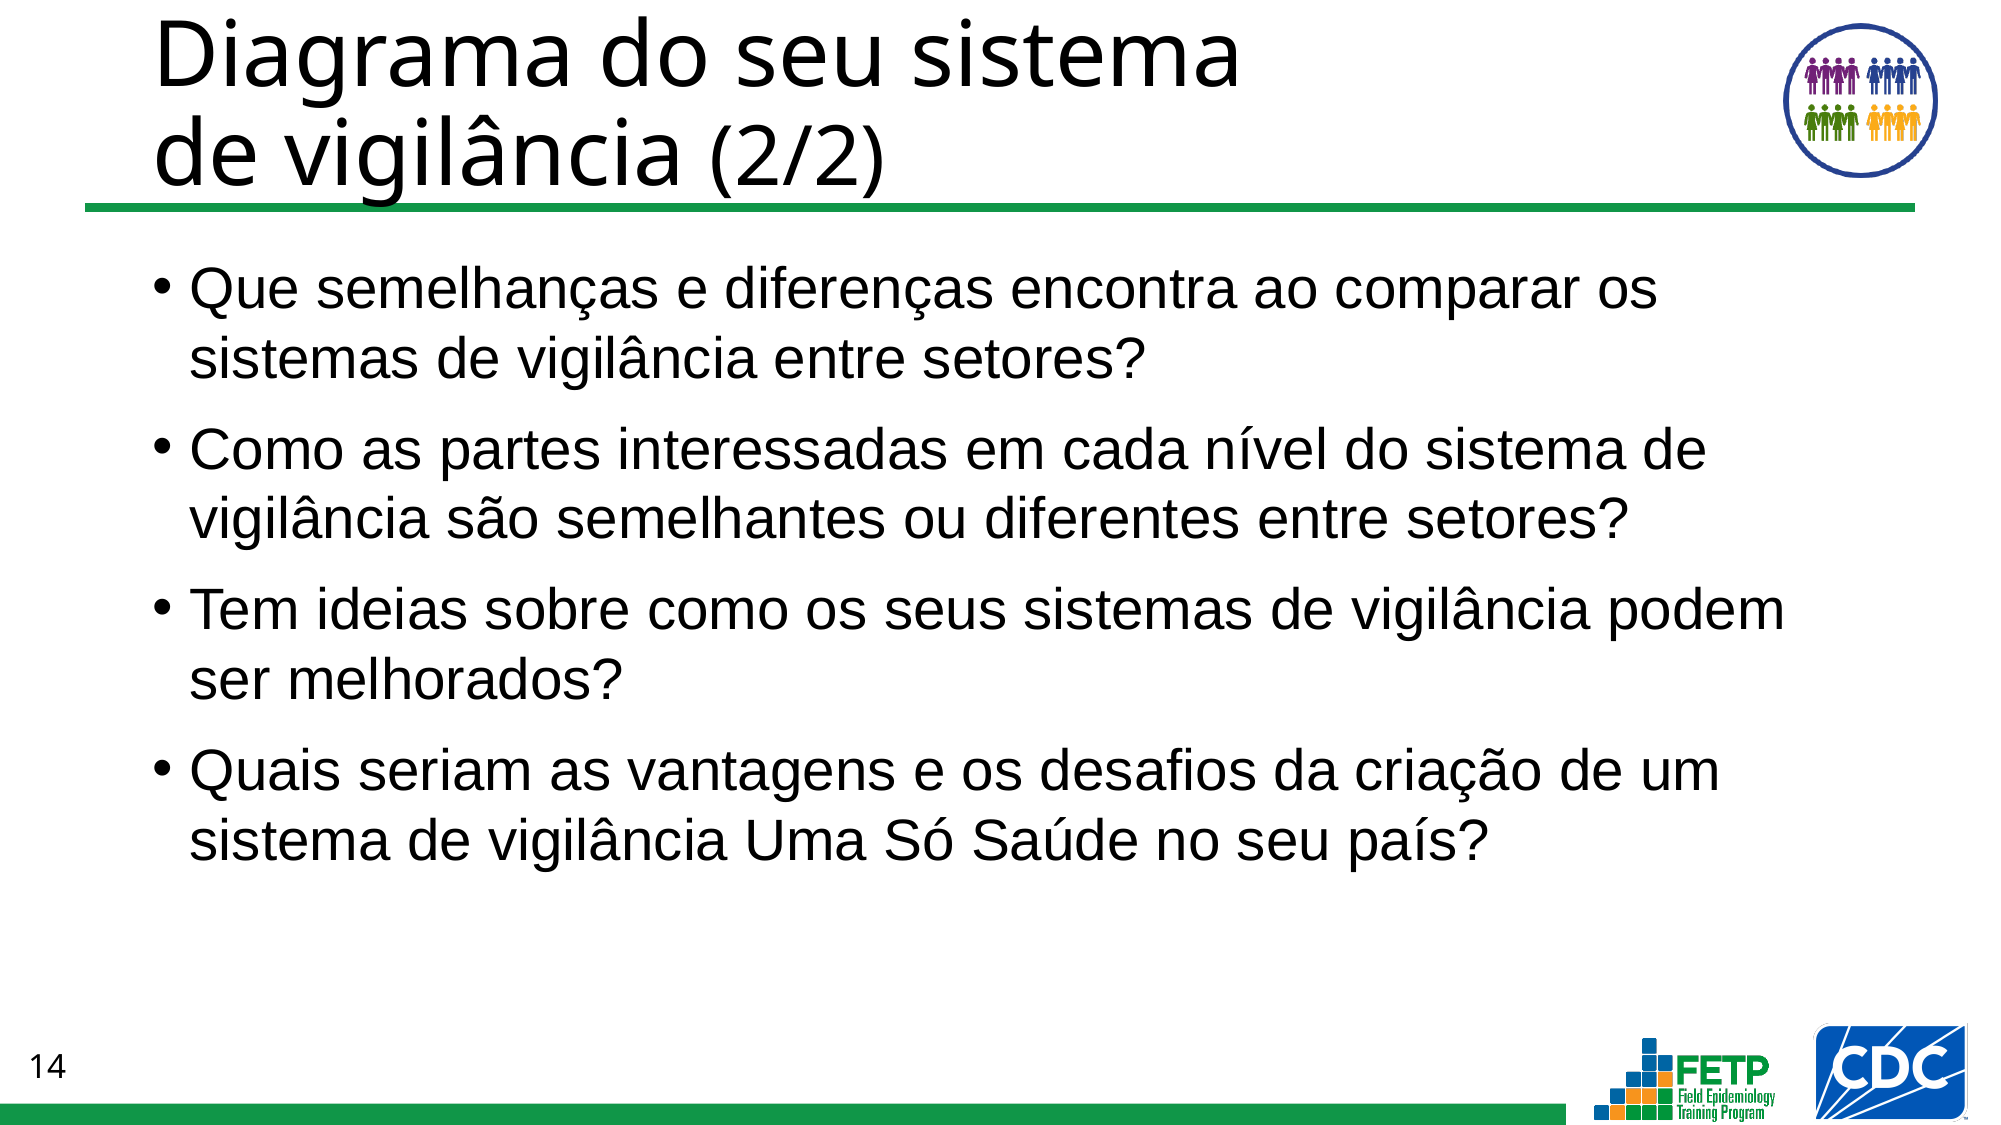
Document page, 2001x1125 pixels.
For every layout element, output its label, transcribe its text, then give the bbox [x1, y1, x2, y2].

picture [1813, 1023, 1968, 1122]
text_box Diagrama do seu sistema de vigilância (2/2) [137, 0, 1969, 207]
picture [1594, 1038, 1775, 1122]
list Que semelhanças e diferenças encontra ao comparar os sistemas de vigilância entre setores? Como as partes interessadas em cada nível do sistema de vigilância são semelhantes ou diferentes entre setores? Tem ideias sobre como os seus sistemas de vigilância podem ser melhorados? Quais seriam as vantagens e os desafios da criação de um sistema de vigilância Uma Só Saúde no seu país? [137, 242, 1863, 1004]
